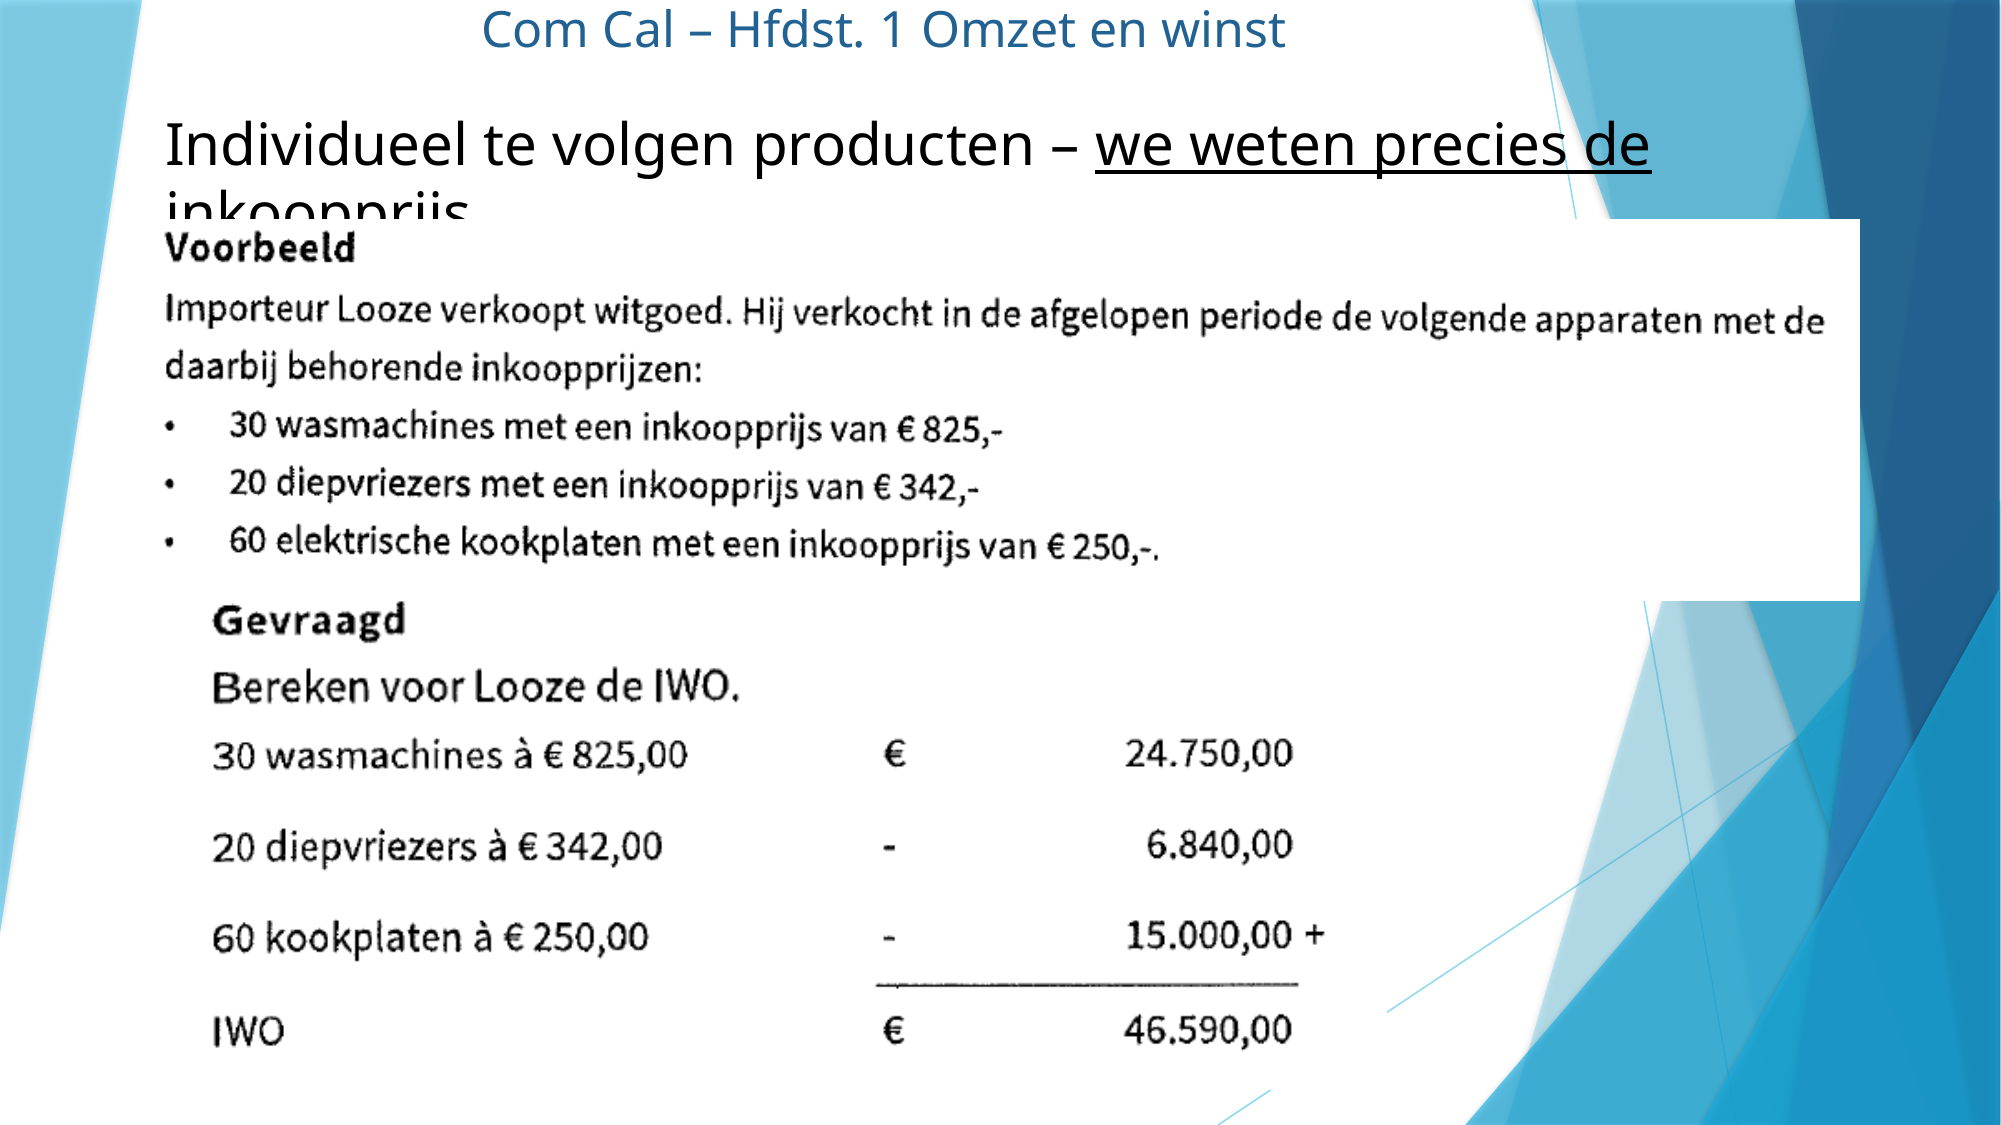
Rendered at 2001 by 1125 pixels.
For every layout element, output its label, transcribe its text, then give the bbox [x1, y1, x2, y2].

text_box Com Cal – Hfdst. 1 Omzet en winst [0, 0, 1769, 66]
text_box Individueel te volgen producten – we weten precies de inkoopprijs [150, 99, 1964, 255]
picture [149, 218, 1860, 1091]
